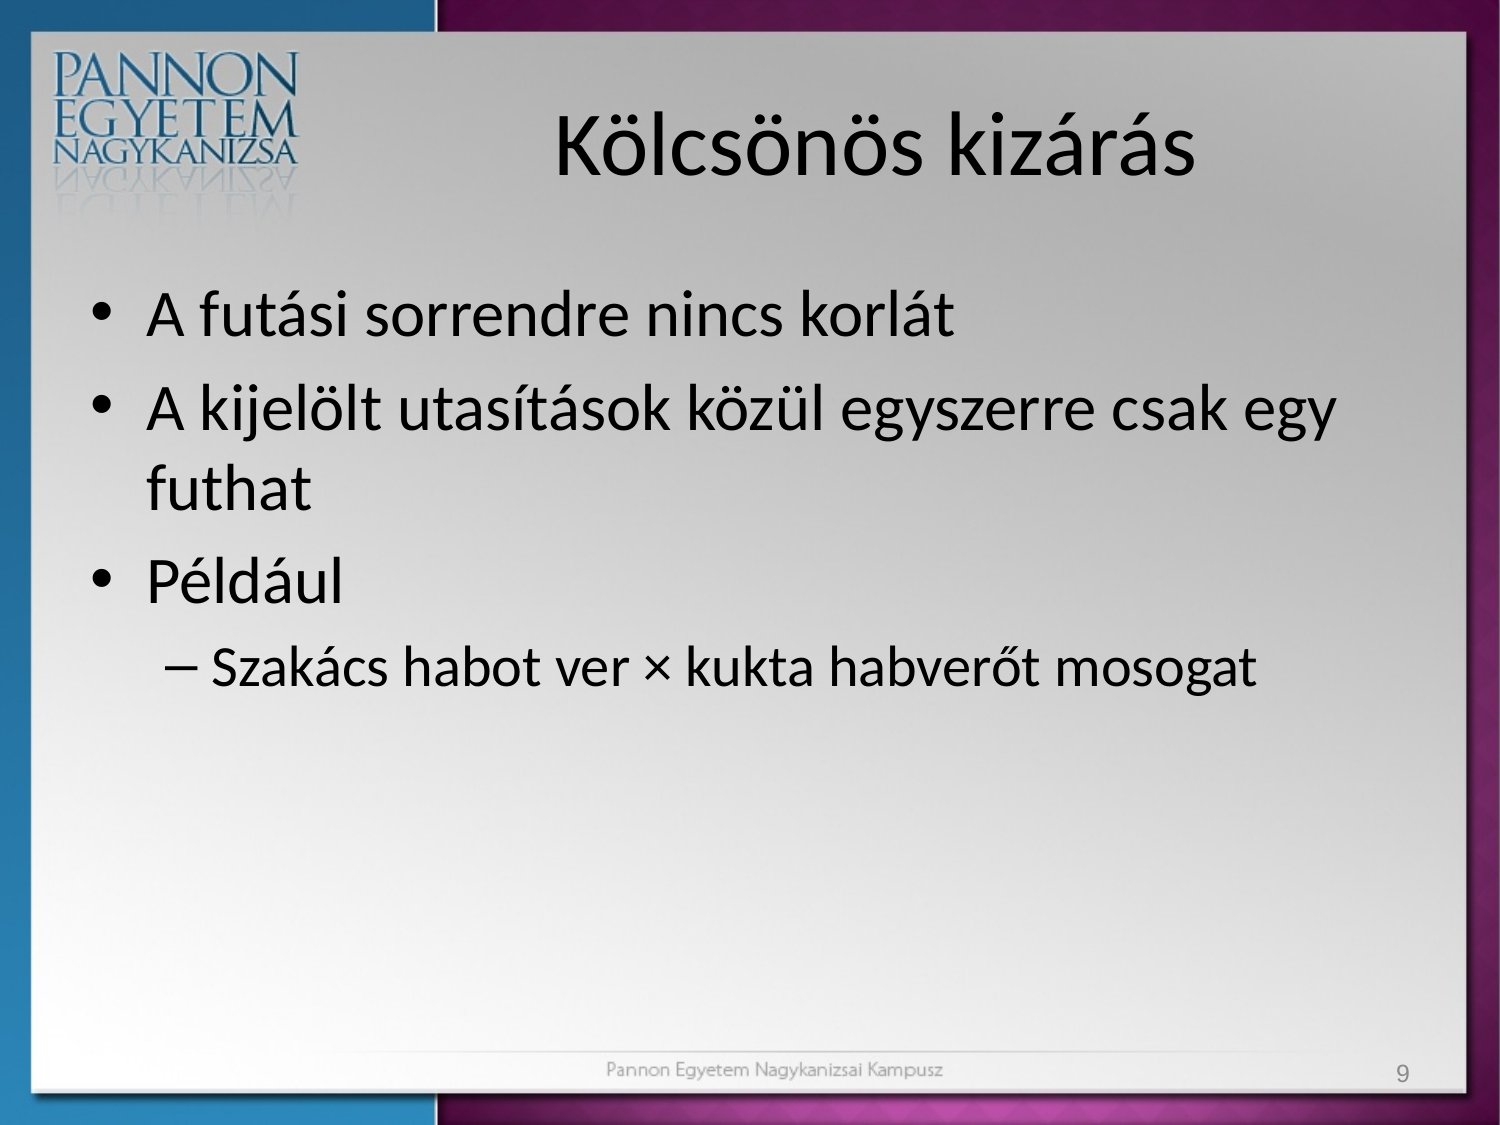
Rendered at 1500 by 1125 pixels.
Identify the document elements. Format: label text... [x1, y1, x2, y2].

slide_number 9 [1074, 1042, 1425, 1103]
picture [0, 0, 1500, 1125]
title Kölcsönös kizárás [328, 45, 1425, 233]
list A futási sorrendre nincs korlát A kijelölt utasítások közül egyszerre csak egy futhat Például Szakács habot ver × kukta habverőt mosogat [75, 262, 1425, 1038]
